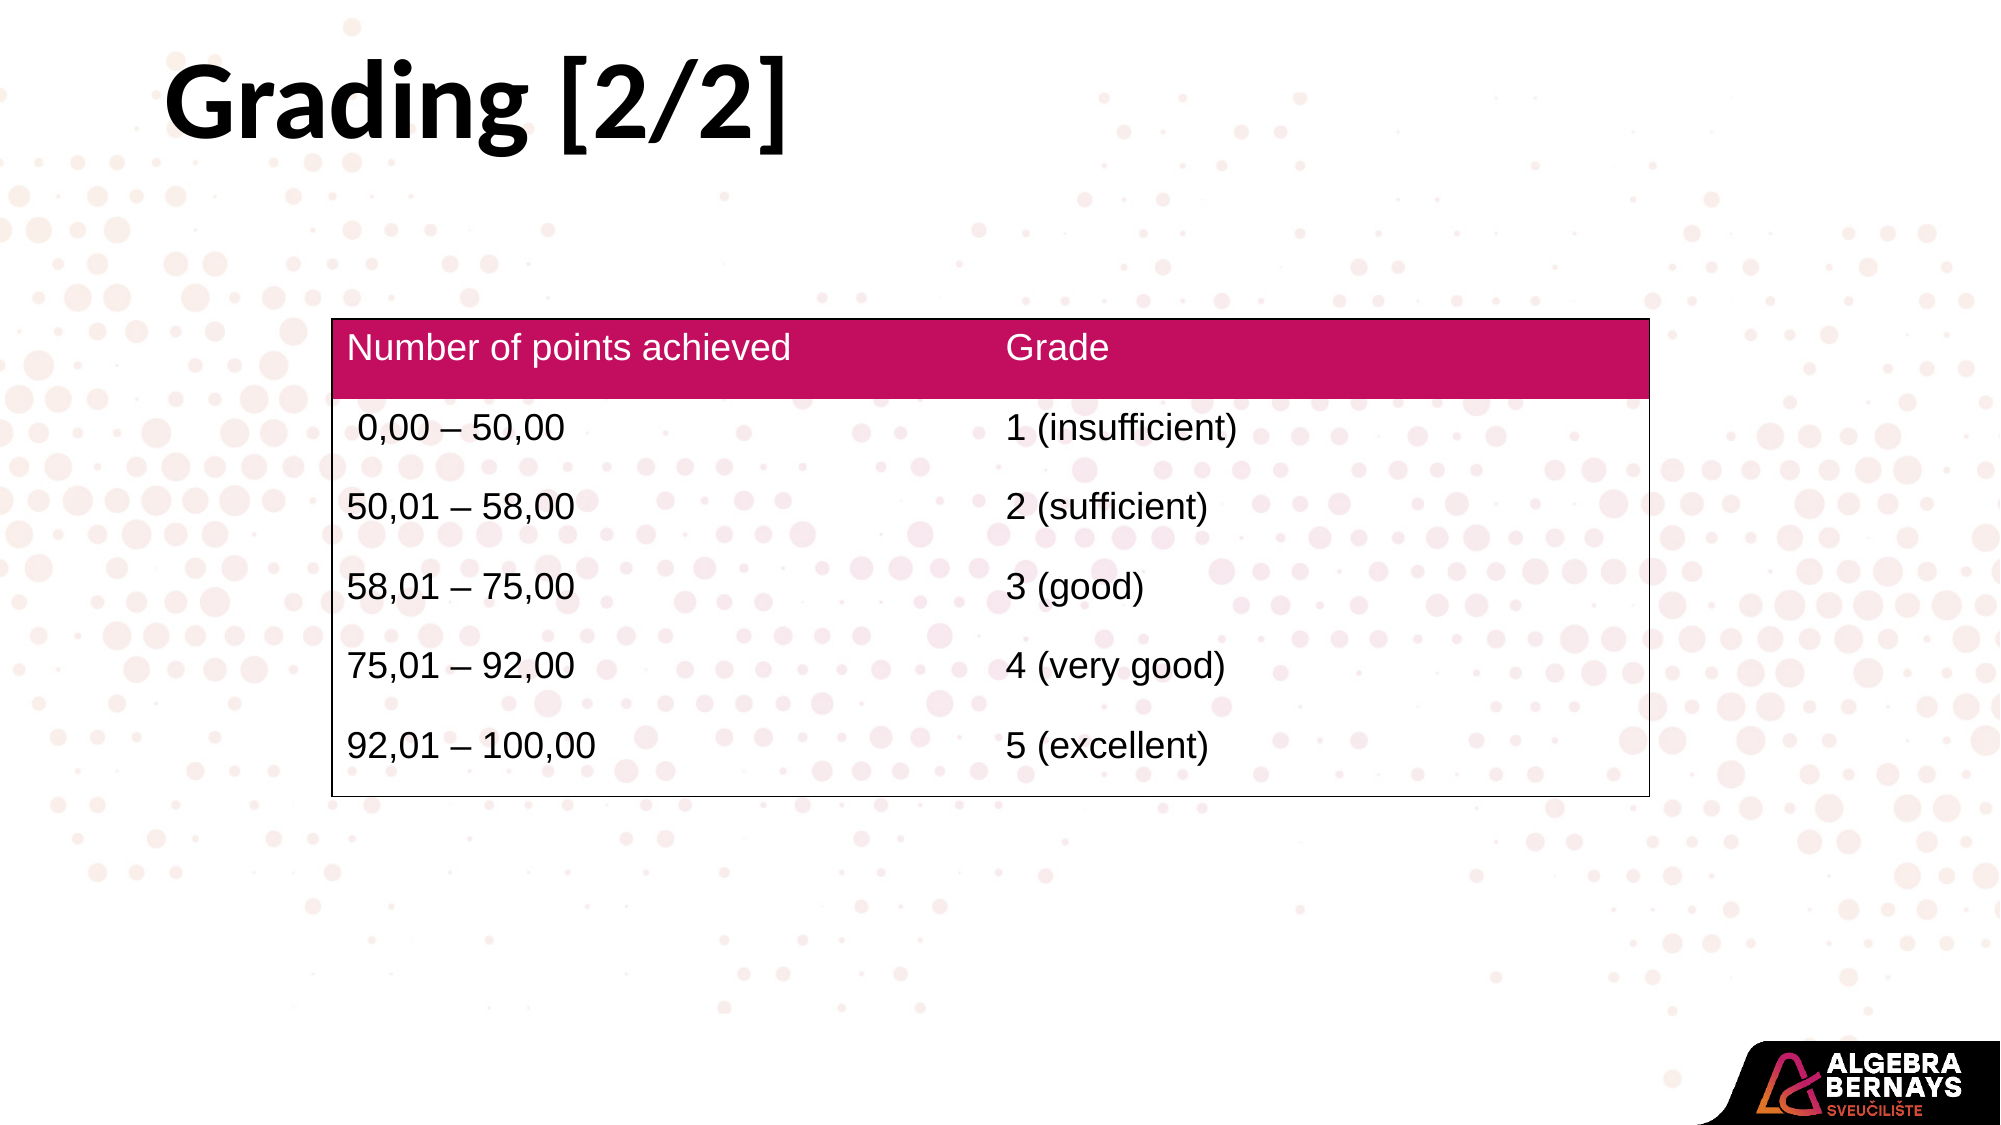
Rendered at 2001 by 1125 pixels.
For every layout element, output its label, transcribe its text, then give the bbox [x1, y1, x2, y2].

table_cell 50,01 – 58,00 [333, 478, 991, 558]
table_cell 75,01 – 92,00 [333, 637, 991, 717]
text_box Grading [2/2] [149, 34, 1650, 208]
table_cell 92,01 – 100,00 [333, 717, 991, 796]
table_cell 0,00 – 50,00 [333, 399, 991, 478]
table_header Grade [991, 320, 1649, 399]
table_cell 58,01 – 75,00 [333, 558, 991, 637]
table_cell 3 (good) [991, 558, 1649, 637]
table_cell 4 (very good) [991, 637, 1649, 717]
table_cell 1 (insufficient) [991, 399, 1649, 478]
table_cell 5 (excellent) [991, 717, 1649, 796]
picture [0, 0, 2000, 1125]
table_header Number of points achieved [333, 320, 991, 399]
table_cell 2 (sufficient) [991, 478, 1649, 558]
